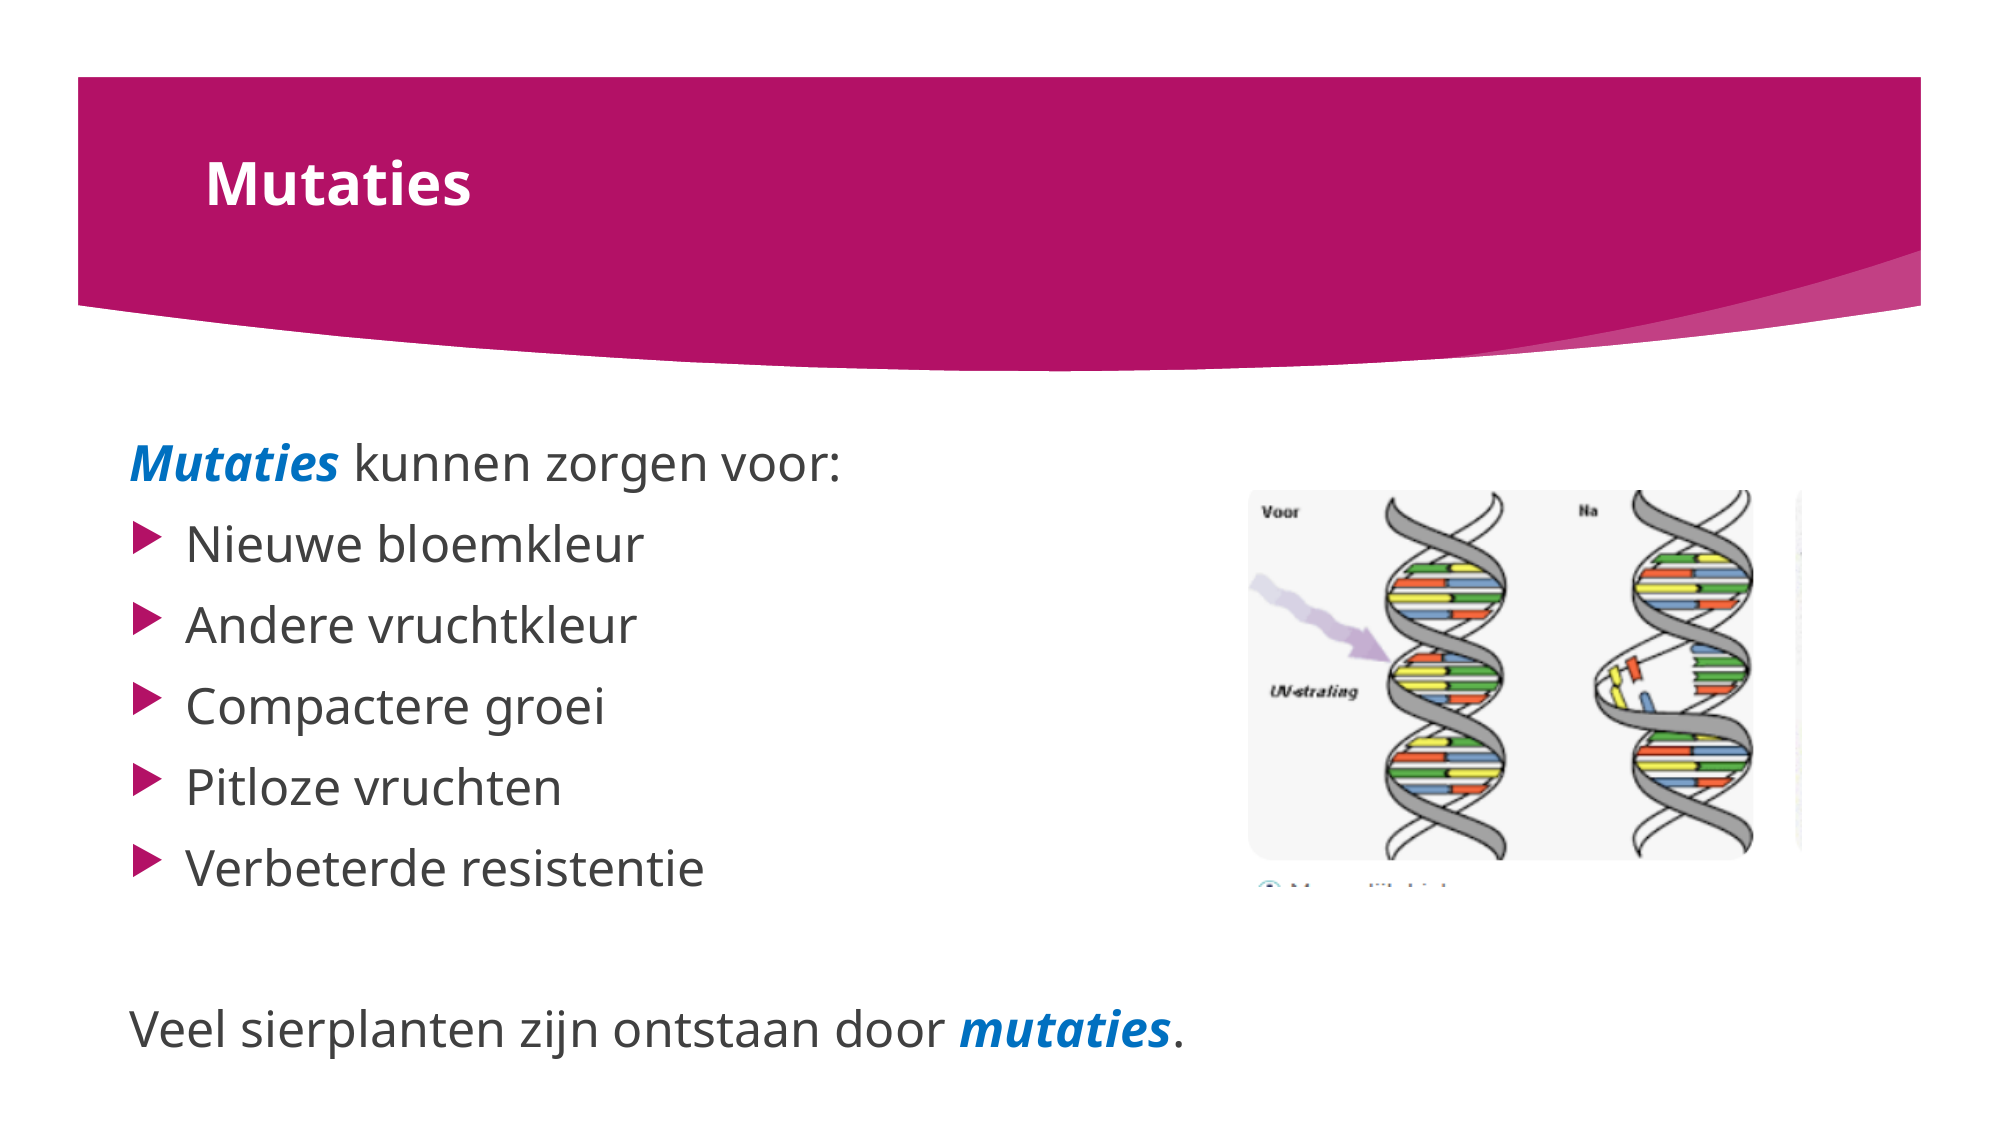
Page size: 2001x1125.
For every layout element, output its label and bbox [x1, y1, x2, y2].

picture [1248, 489, 1802, 888]
text_box [0, 0, 2000, 1125]
